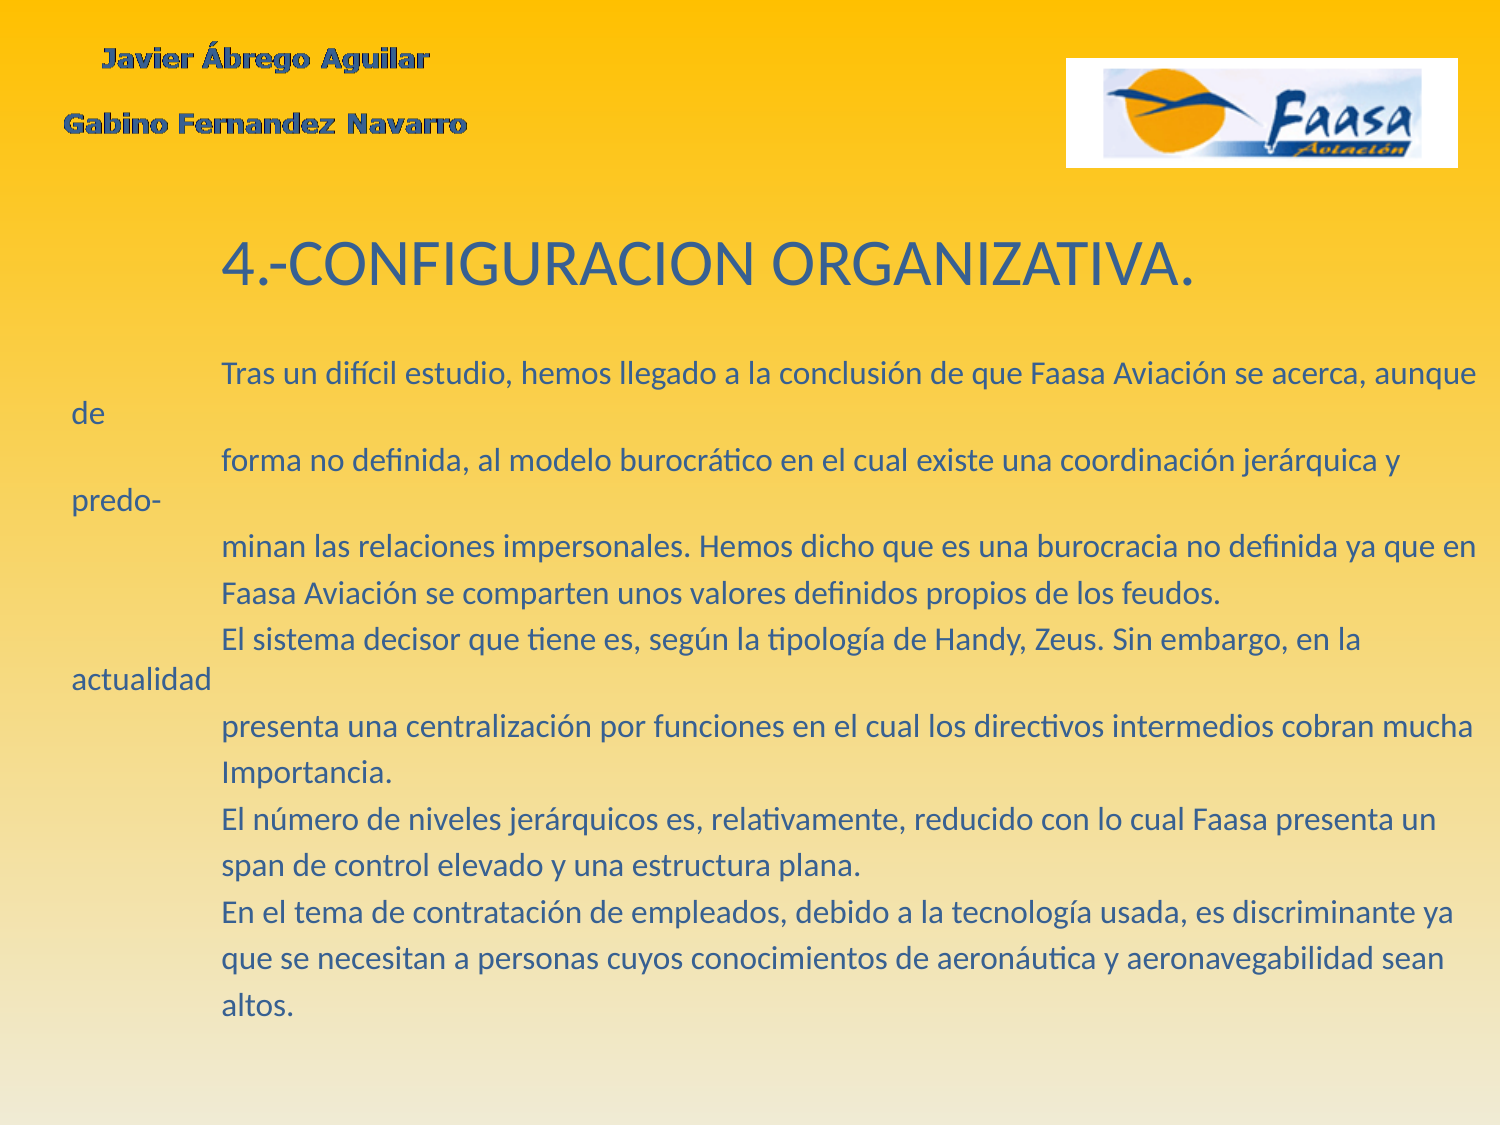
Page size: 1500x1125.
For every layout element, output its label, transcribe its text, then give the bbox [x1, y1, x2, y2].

picture [0, 0, 530, 214]
list 4.-CONFIGURACION ORGANIZATIVA. Tras un difícil estudio, hemos llegado a la conclusión de que Faasa Aviación se acerca, aunque de forma no definida, al modelo burocrático en el cual existe una coordinación jerárquica y predo- minan las relaciones impersonales. Hemos dicho que es una burocracia no definida ya que en Faasa Aviación se comparten unos valores definidos propios de los feudos. El sistema decisor que tiene es, según la tipología de Handy, Zeus. Sin embargo, en la actualidad presenta una centralización por funciones en el cual los directivos intermedios cobran mucha Importancia. El número de niveles jerárquicos es, relativamente, reducido con lo cual Faasa presenta un span de control elevado y una estructura plana. En el tema de contratación de empleados, debido a la tecnología usada, es discriminante ya que se necesitan a personas cuyos conocimientos de aeronáutica y aeronavegabilidad sean altos. [0, 210, 1500, 1125]
picture [1066, 58, 1458, 168]
